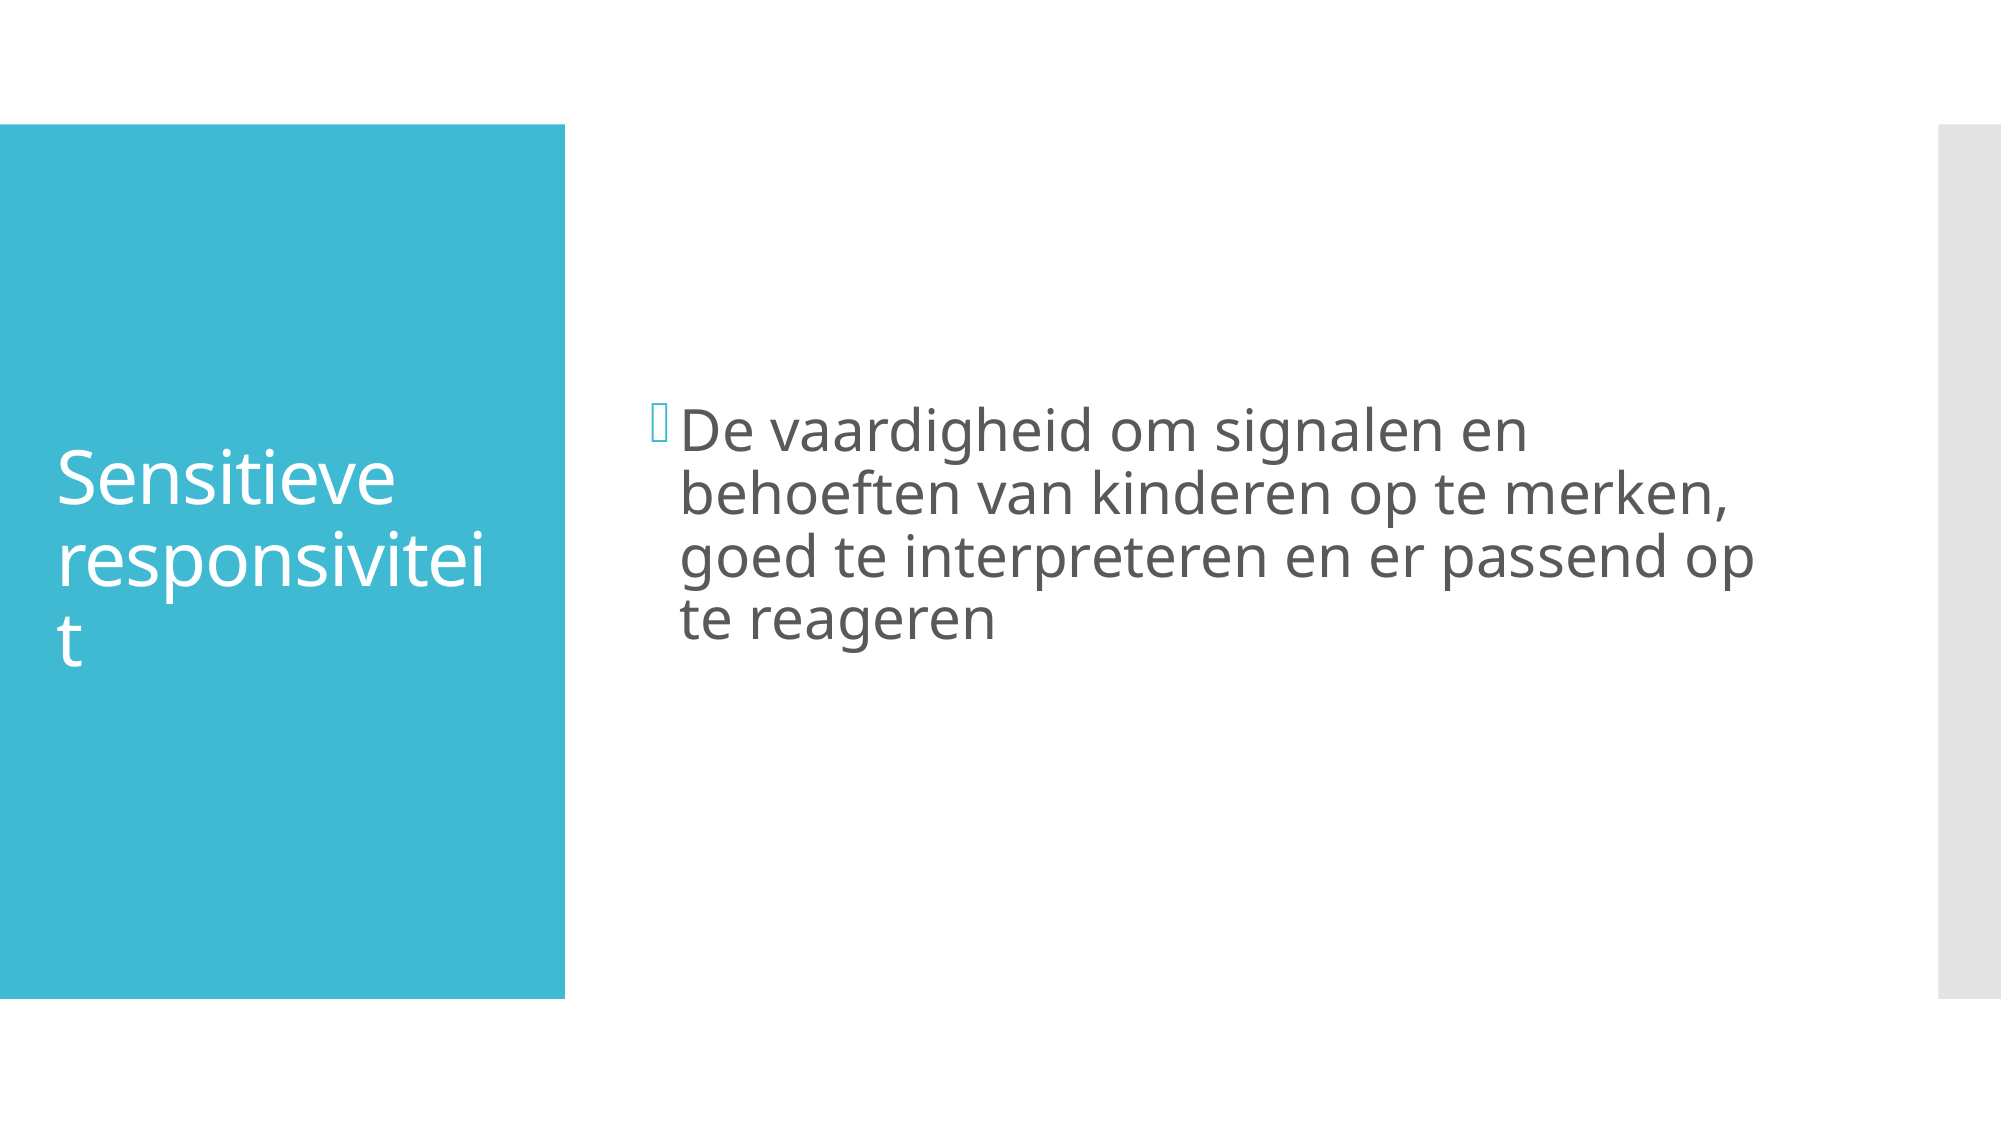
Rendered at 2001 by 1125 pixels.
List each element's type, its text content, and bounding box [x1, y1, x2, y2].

list De vaardigheid om signalen en behoeften van kinderen op te merken, goed te interpreteren en er passend op te reageren [634, 141, 1835, 982]
title Sensitieve responsiviteit [41, 184, 525, 940]
